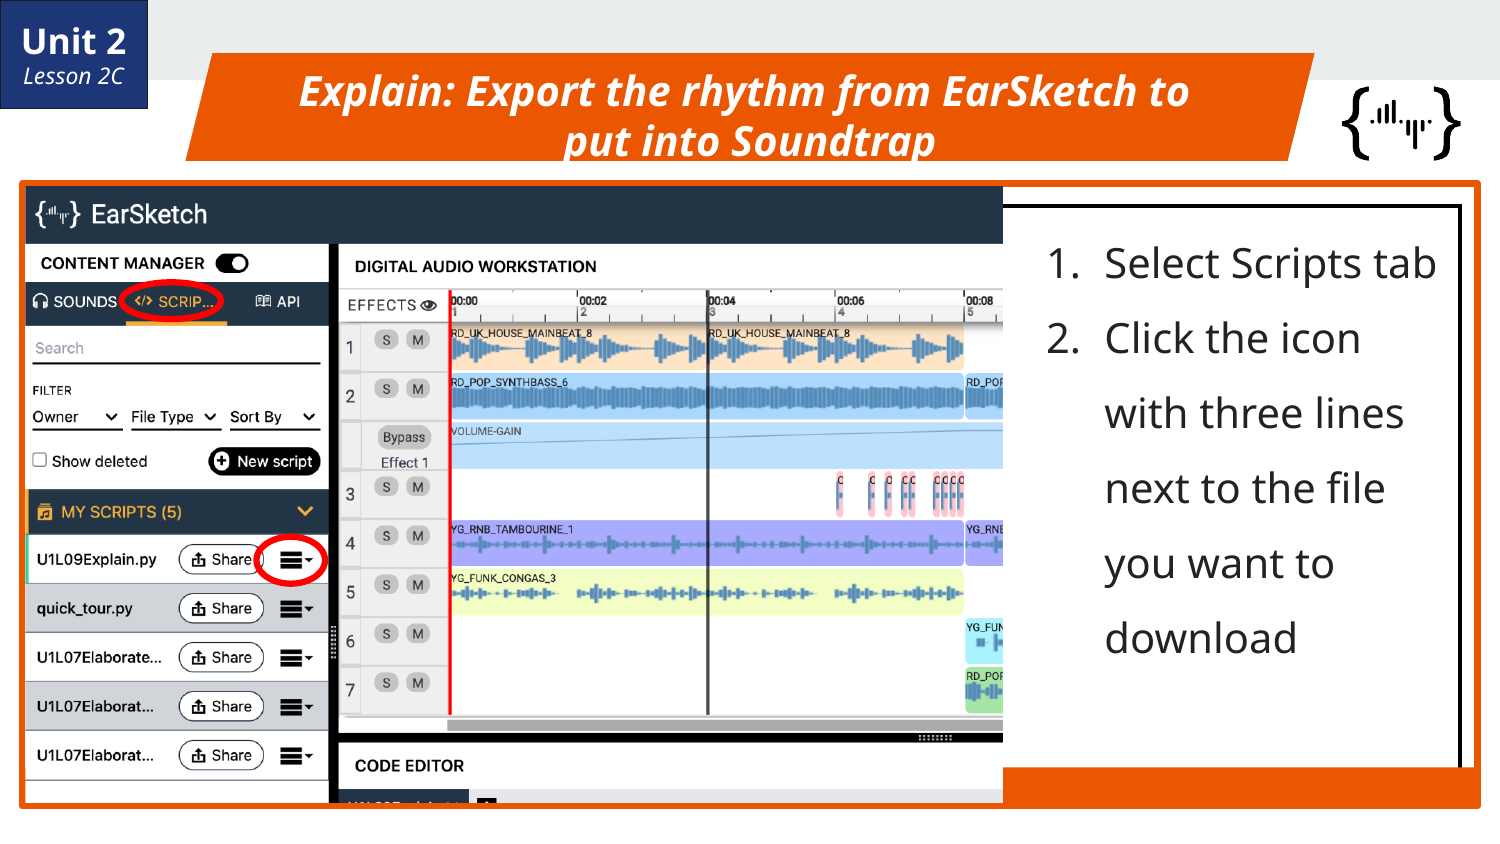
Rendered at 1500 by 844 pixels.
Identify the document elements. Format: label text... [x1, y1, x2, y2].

picture [25, 186, 1475, 804]
text_box Unit 2 Lesson 2C [0, 0, 148, 109]
title Explain: Export the rhythm from EarSketch to put into Soundtrap [221, 49, 1279, 144]
text_box [185, 53, 1315, 161]
picture [1341, 86, 1461, 162]
